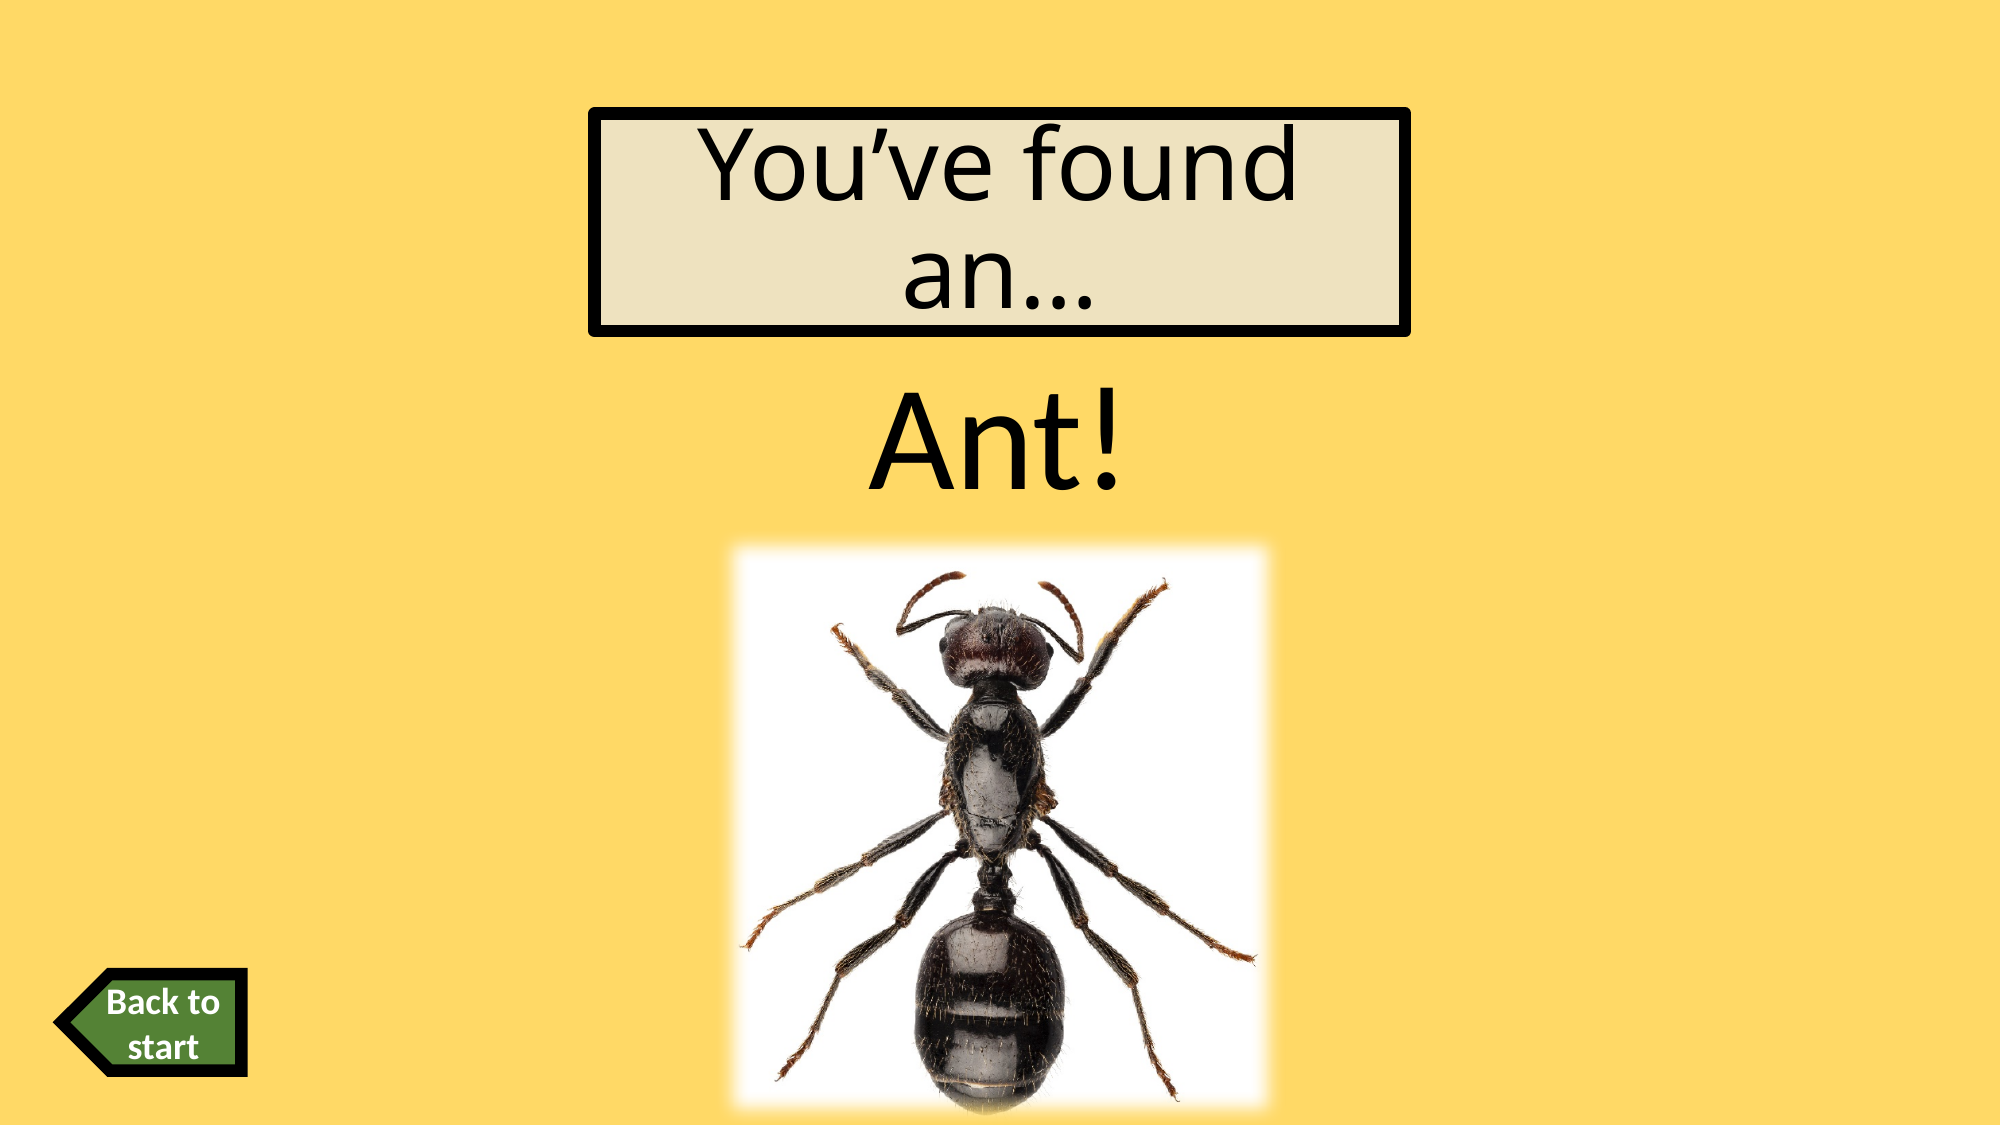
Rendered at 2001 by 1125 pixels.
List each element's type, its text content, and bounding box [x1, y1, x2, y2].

text_box Back to start [60, 973, 243, 1072]
text_box Ant! [392, 332, 1608, 527]
title You’ve found an… [594, 113, 1406, 331]
picture [700, 541, 1299, 1113]
